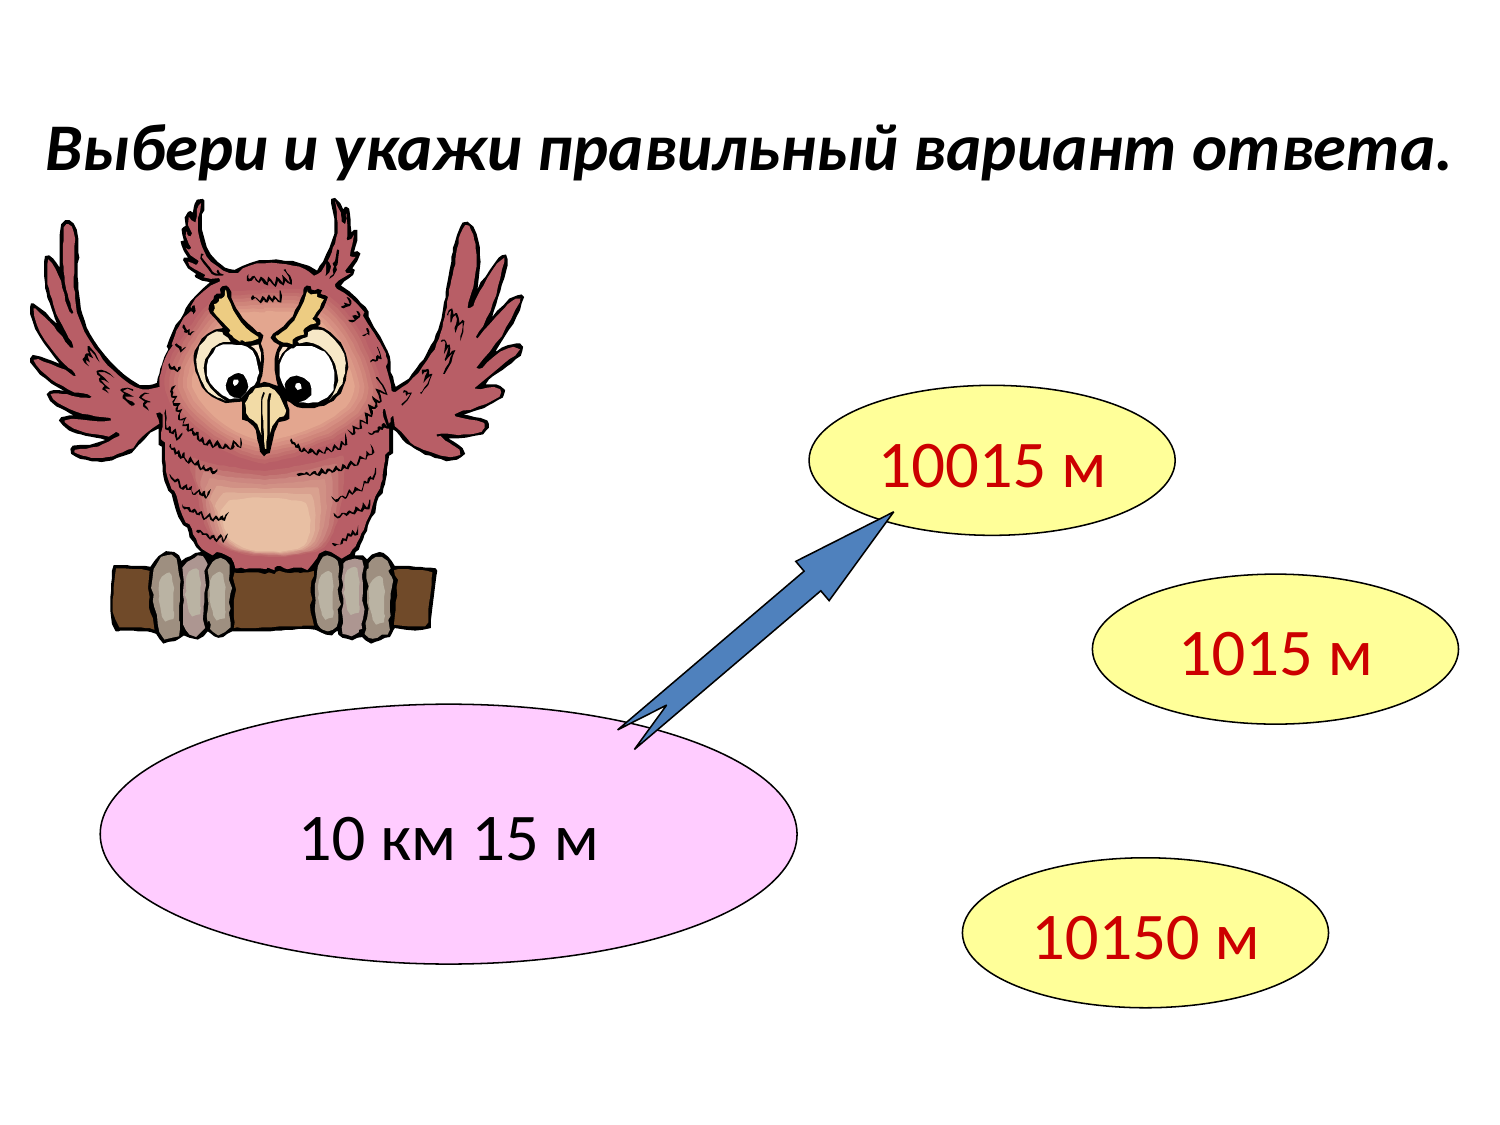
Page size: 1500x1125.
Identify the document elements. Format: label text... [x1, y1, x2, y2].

text_box [617, 511, 894, 750]
text_box 10150 м [962, 857, 1329, 1008]
text_box 1015 м [1092, 574, 1459, 725]
text_box 10015 м [809, 385, 1176, 536]
text_box 10 км 15 м [100, 704, 798, 965]
title Выбери и укажи правильный вариант ответа. [0, 90, 1500, 197]
picture [29, 196, 526, 645]
